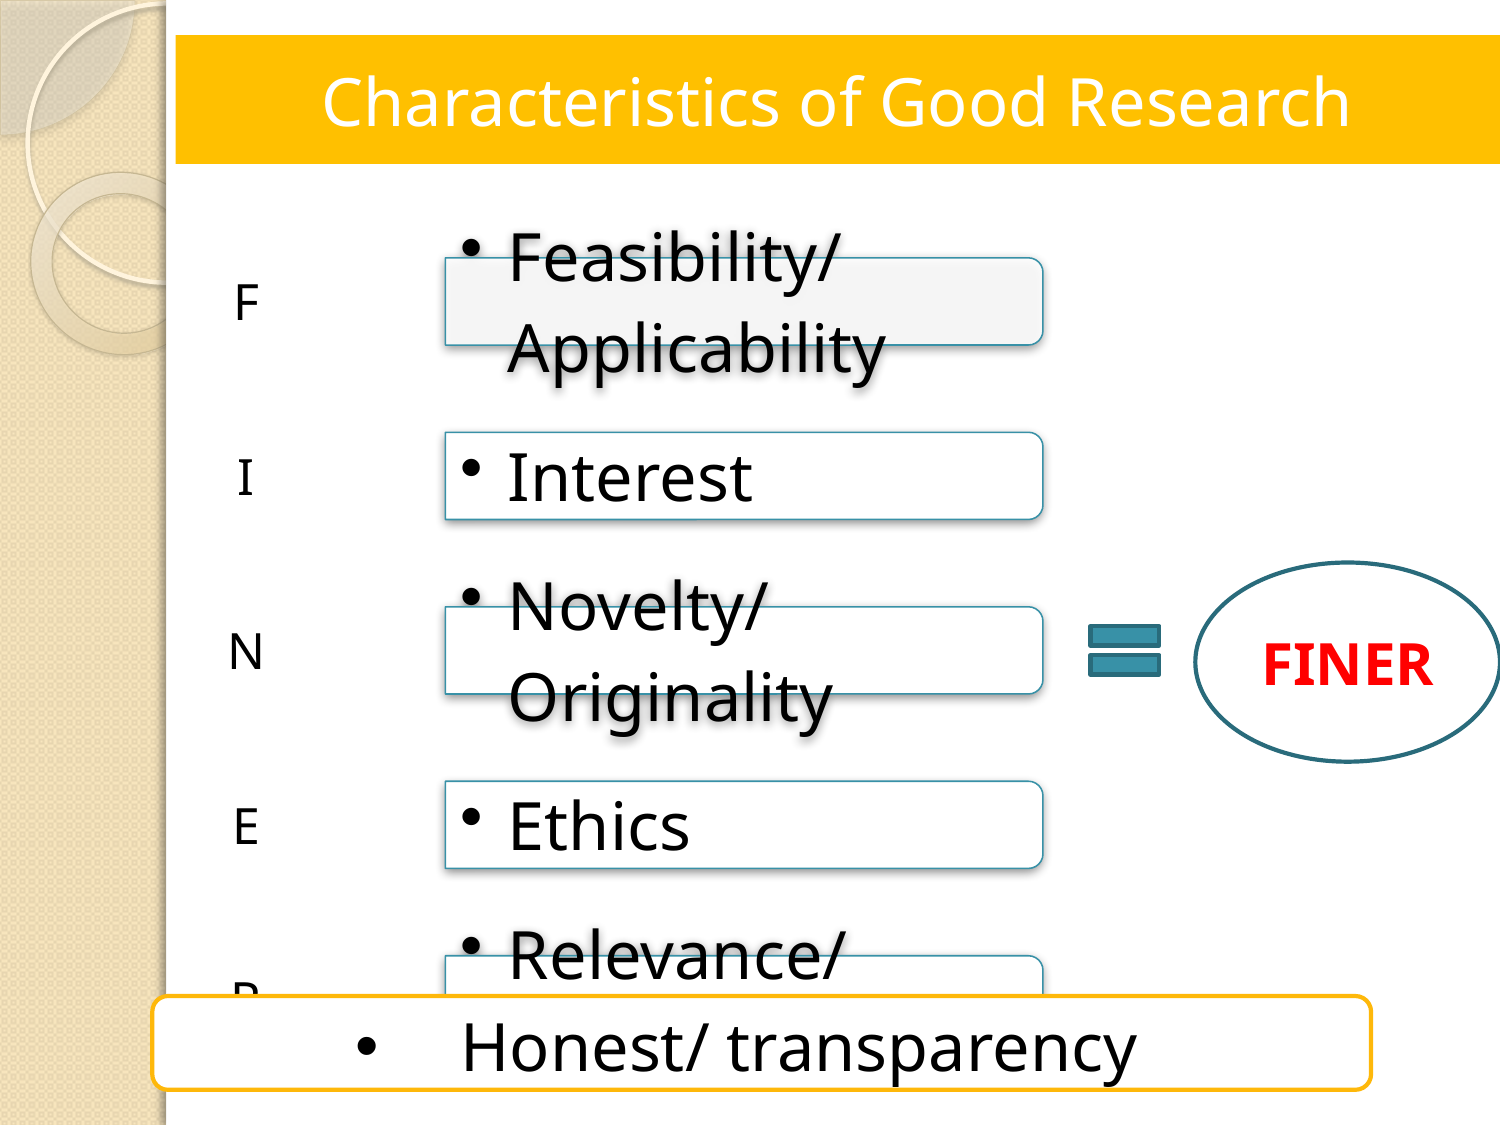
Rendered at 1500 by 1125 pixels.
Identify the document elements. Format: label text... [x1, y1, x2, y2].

text_box [1088, 624, 1161, 648]
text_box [46, 257, 1044, 1044]
text_box FINER [1193, 560, 1500, 764]
text_box [1088, 653, 1161, 677]
text_box Honest/ transparency [150, 993, 1374, 1092]
title Characteristics of Good Research [175, 35, 1500, 164]
